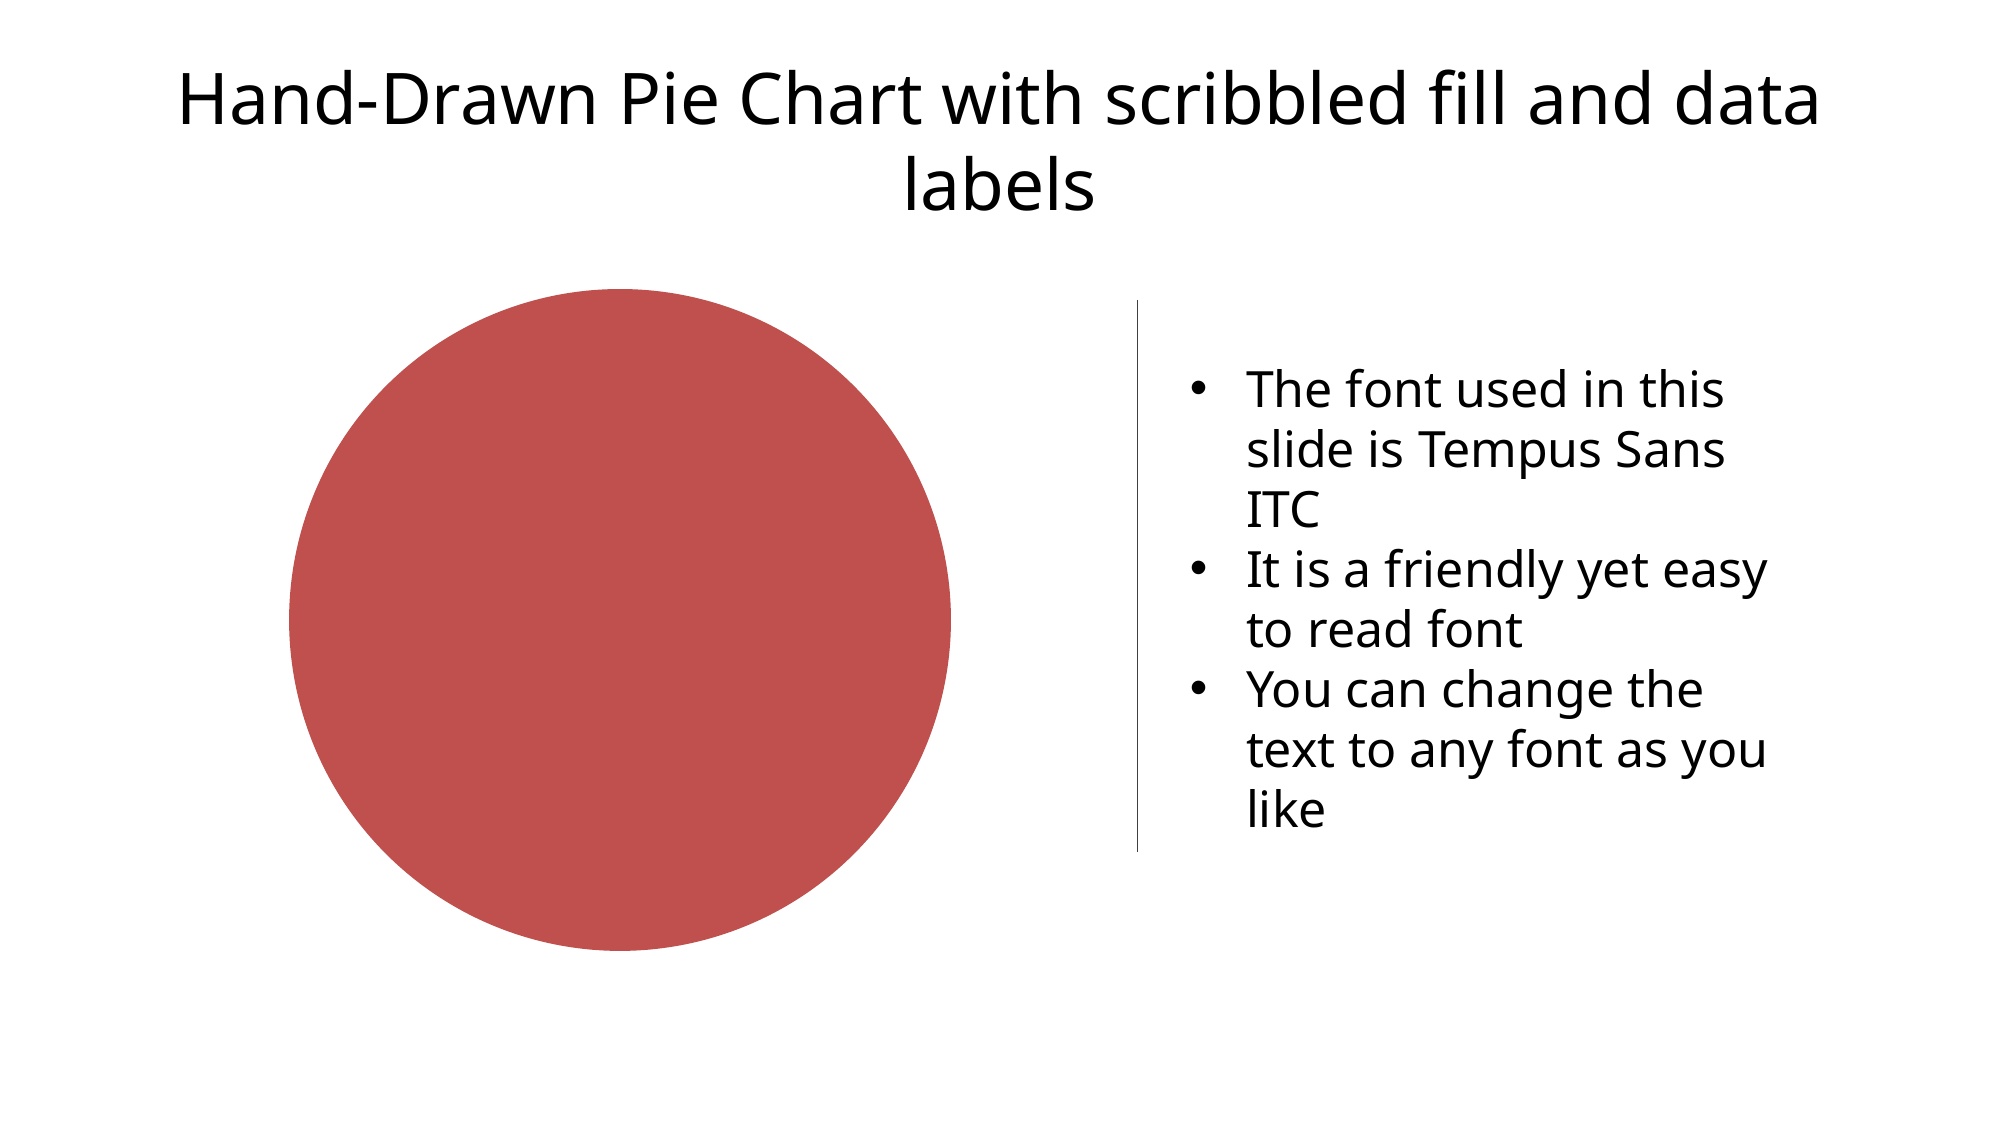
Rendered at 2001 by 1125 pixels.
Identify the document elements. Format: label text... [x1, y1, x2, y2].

title Hand-Drawn Pie Chart with scribbled fill and data labels [99, 45, 1900, 233]
chart [162, 274, 1135, 1026]
text_box The font used in this slide is Tempus Sans ITC It is a friendly yet easy to read font You can change the text to any font as you like [1175, 349, 1800, 905]
